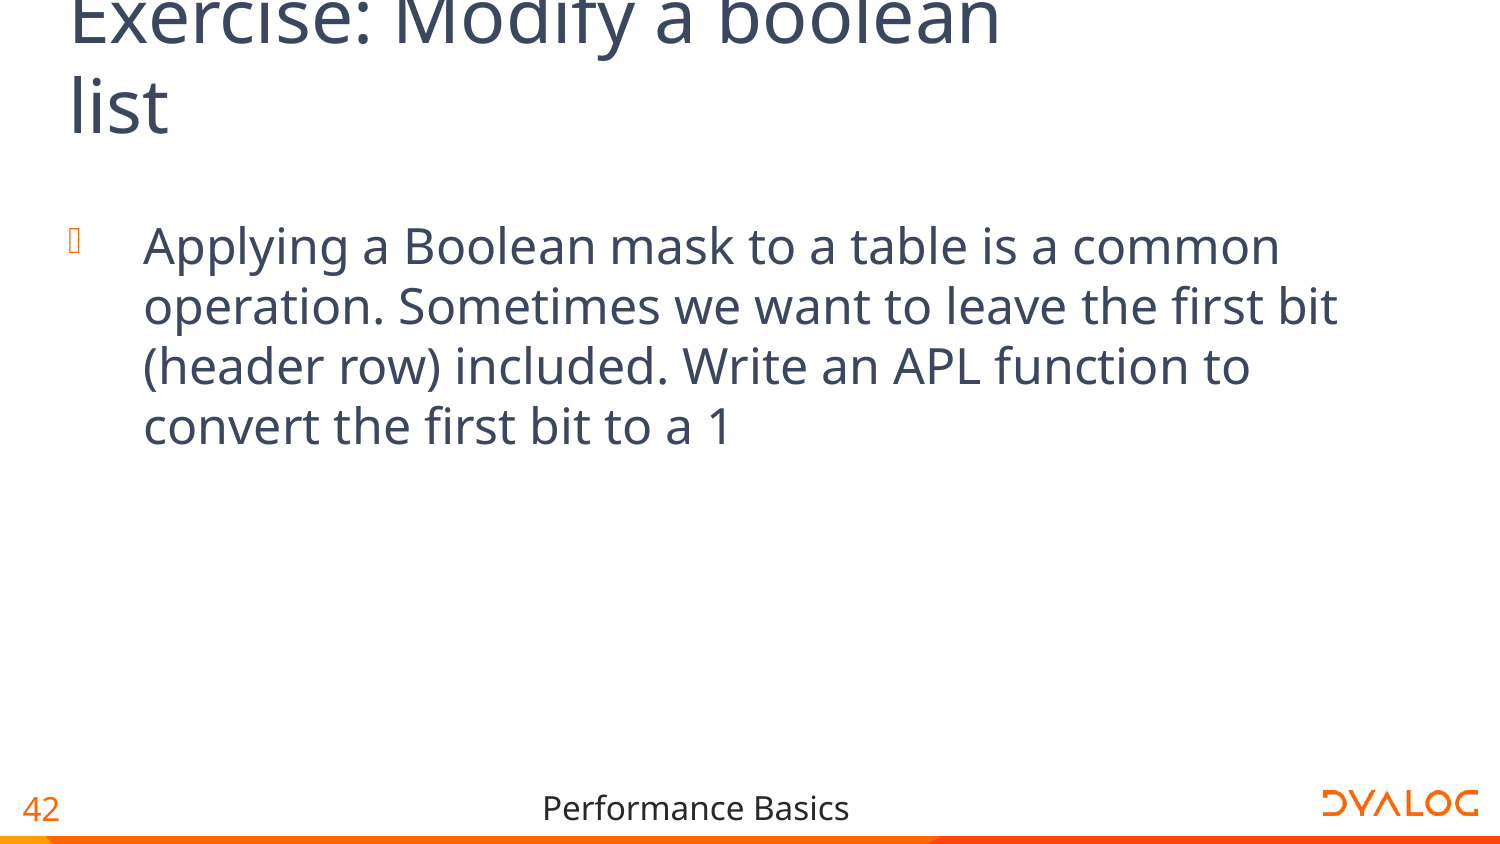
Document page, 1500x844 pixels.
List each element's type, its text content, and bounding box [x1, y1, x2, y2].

picture [0, 836, 1500, 844]
picture [1323, 790, 1478, 816]
title Exercise: Modify a boolean list [53, 43, 1121, 157]
list Applying a Boolean mask to a table is a common operation. Sometimes we want to leave the first bit (header row) included. Write an APL function to convert the first bit to a 1 [53, 207, 1453, 740]
